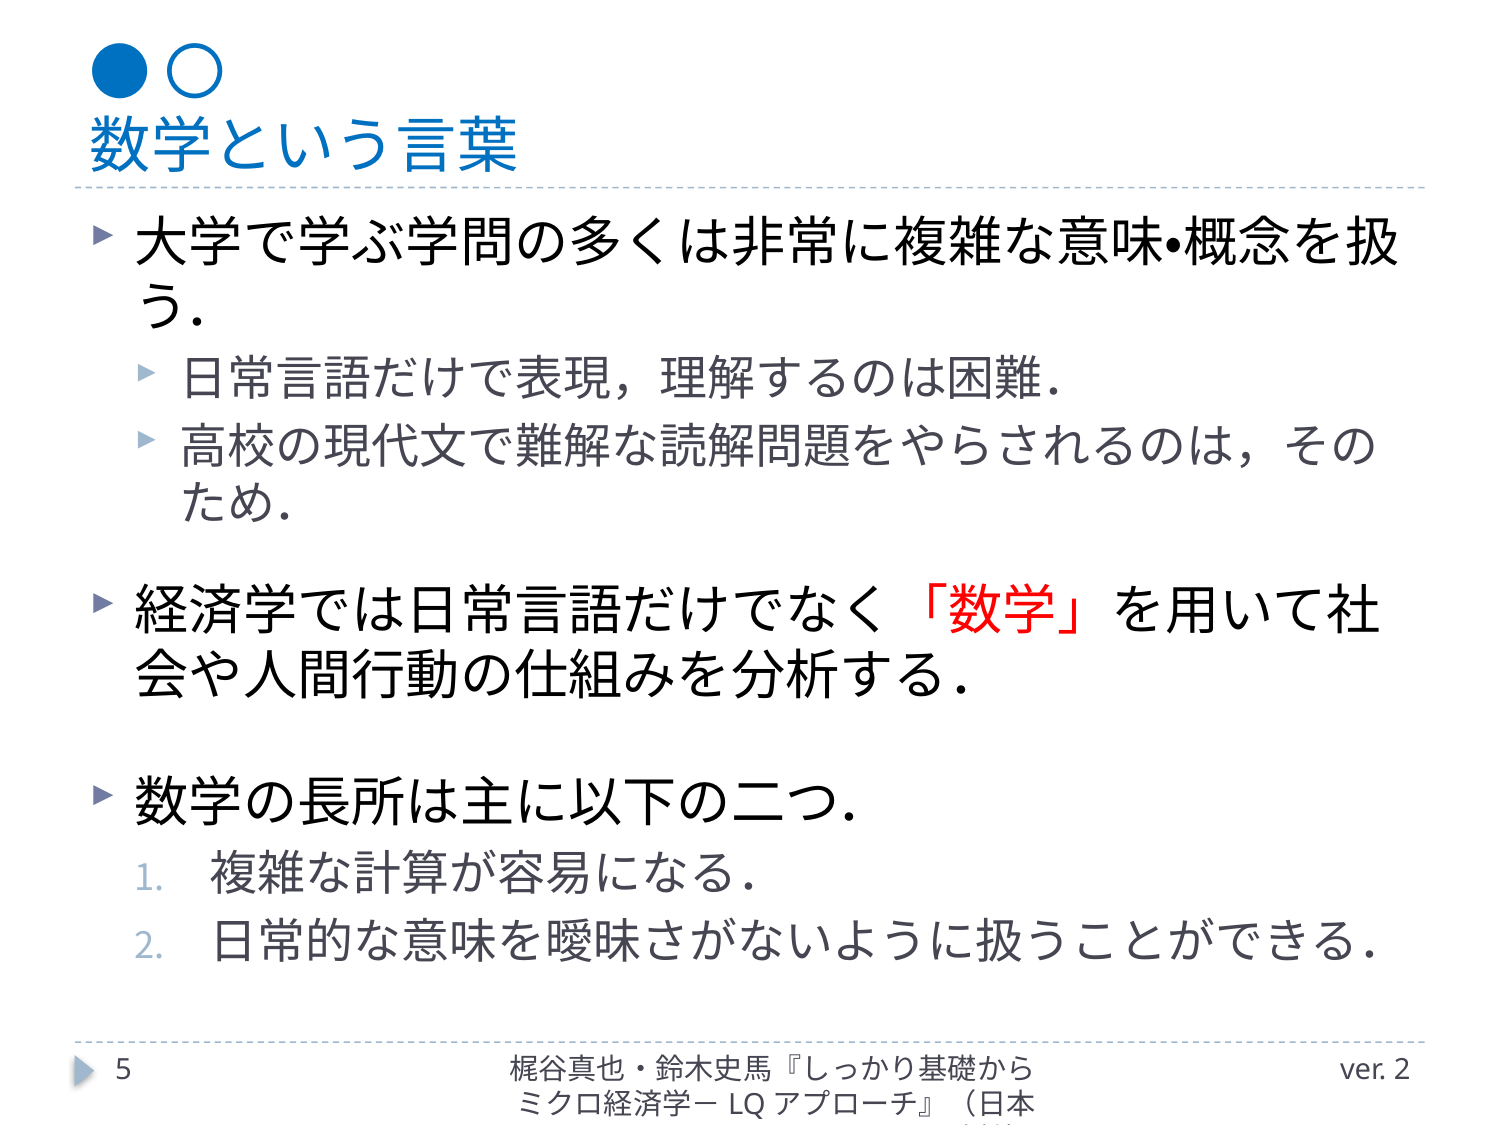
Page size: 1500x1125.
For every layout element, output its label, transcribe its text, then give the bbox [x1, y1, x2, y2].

footer 梶谷真也・鈴木史馬『しっかり基礎からミクロ経済学－LQアプローチ』（日本評論社） [475, 1042, 1050, 1103]
slide_number ver. 2 [1050, 1042, 1426, 1103]
slide_number 5 [100, 1042, 426, 1103]
title ●〇 数学という言葉 [75, 24, 1425, 188]
list 大学で学ぶ学問の多くは非常に複雑な意味・概念を扱う． 日常言語だけで表現，理解するのは困難． 高校の現代文で難解な読解問題をやらされるのは，そのため． 経済学では日常言語だけでなく「数学」を用いて社会や人間行動の仕組みを分析する． 数学の長所は主に以下の二つ． 複雑な計算が容易になる． 日常的な意味を曖昧さがないように扱うことができる． [75, 200, 1425, 1010]
